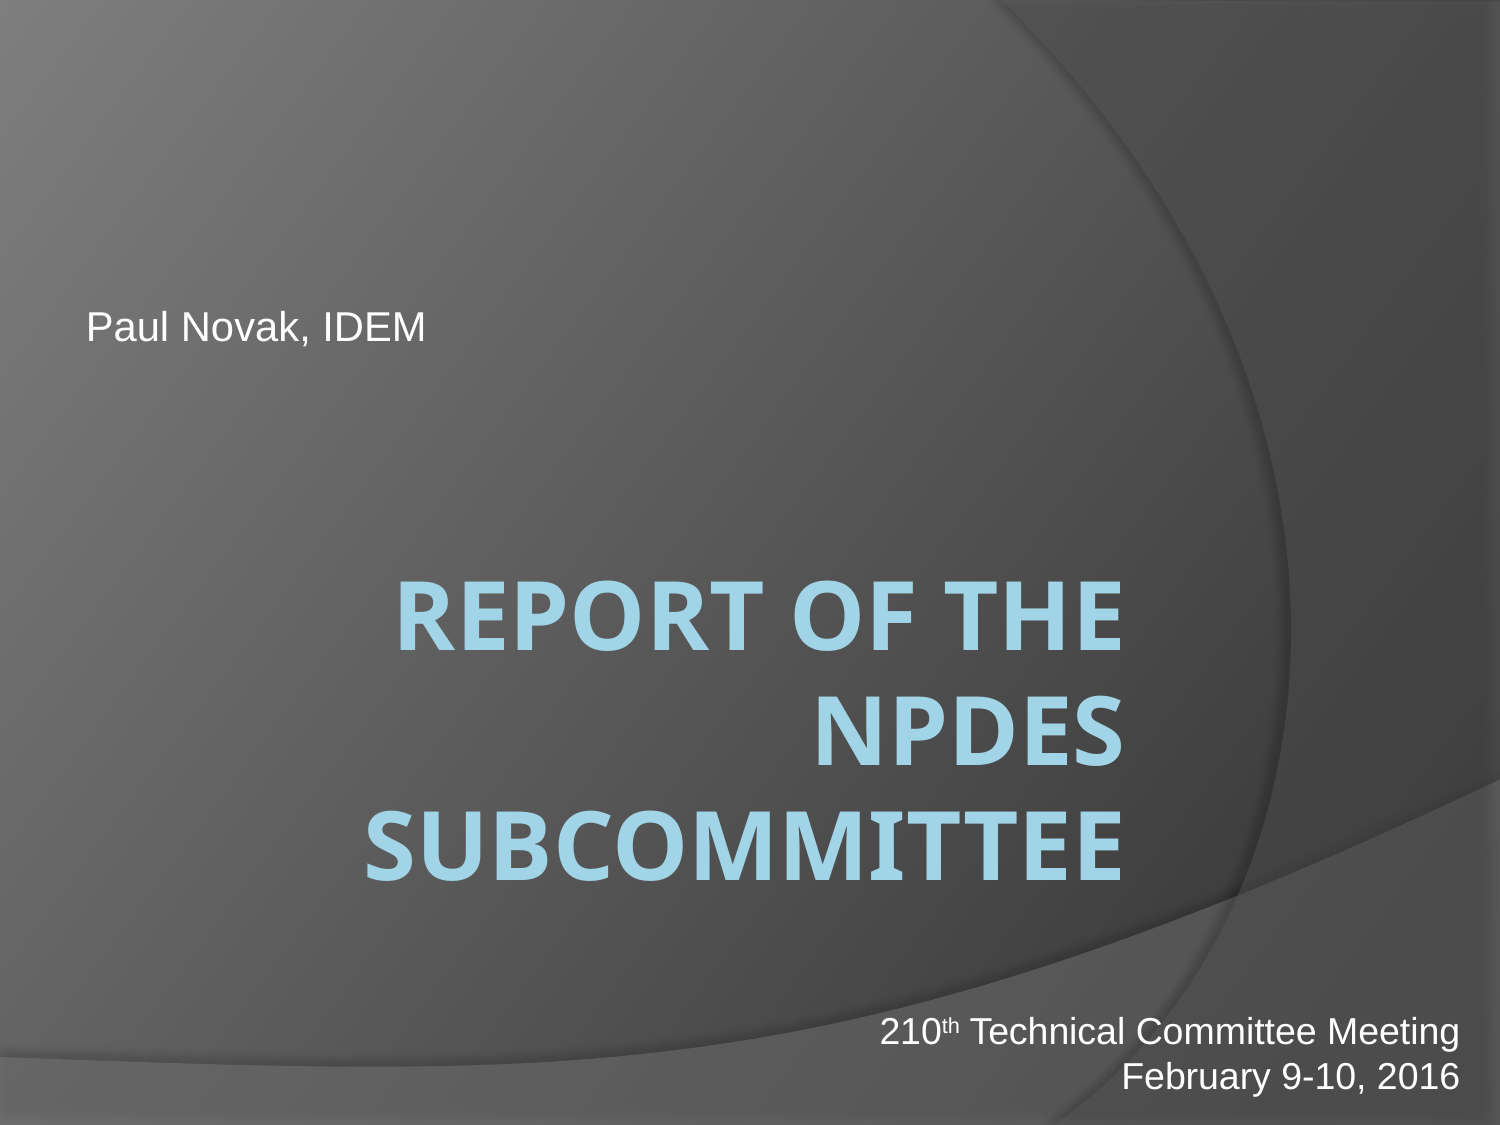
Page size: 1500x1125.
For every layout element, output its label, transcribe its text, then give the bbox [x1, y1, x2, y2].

subtitle Paul Novak, IDEM [71, 253, 1134, 350]
text_box 210th Technical Committee Meeting February 9-10, 2016 [825, 999, 1475, 1105]
title Report of the NPDES Subcommittee [70, 547, 1134, 925]
